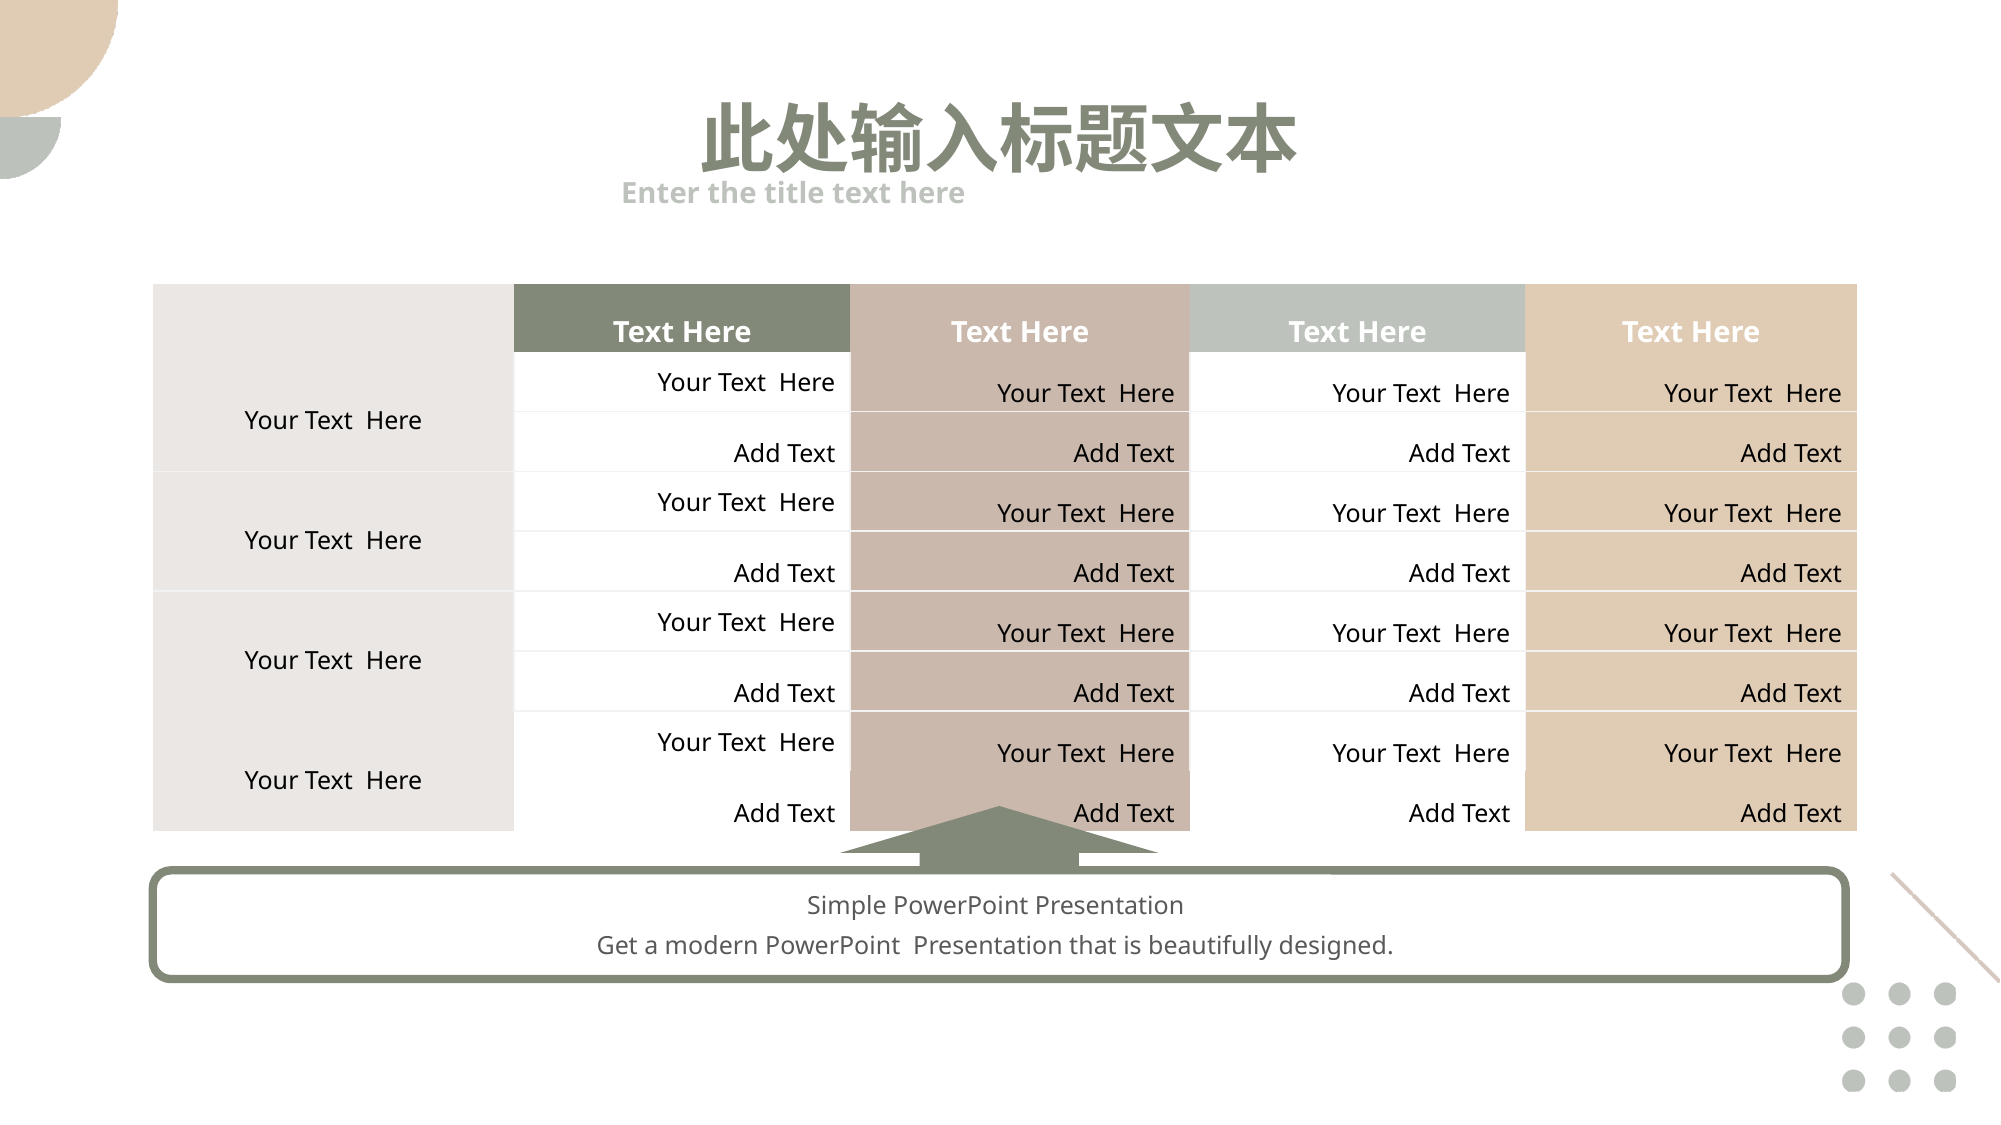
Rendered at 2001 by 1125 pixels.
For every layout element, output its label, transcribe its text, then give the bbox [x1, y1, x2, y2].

table_cell Add Text [514, 771, 850, 831]
table_cell Your Text Here [1191, 592, 1525, 650]
table_cell Add Text [1526, 652, 1857, 710]
table_cell Your Text Here [851, 472, 1189, 530]
table_cell Your Text Here [153, 352, 513, 471]
table_cell Your Text Here [1191, 712, 1525, 771]
table_cell Add Text [851, 412, 1189, 471]
picture [0, 0, 118, 179]
table_header Text Here [850, 284, 1190, 352]
table_cell Add Text [1191, 532, 1525, 590]
table_cell Your Text Here [851, 592, 1189, 650]
table_cell Your Text Here [153, 711, 514, 831]
picture [1842, 872, 2000, 1092]
table_cell Add Text [1191, 652, 1525, 710]
table_header Text Here [1190, 284, 1525, 352]
table_header Text Here [1525, 284, 1857, 352]
table_cell Add Text [1526, 532, 1857, 590]
text_box [151, 869, 1847, 981]
table_cell Your Text Here [851, 712, 1189, 771]
table_cell Your Text Here [153, 472, 513, 590]
table_cell Your Text Here [1526, 472, 1857, 530]
table_cell Add Text [515, 412, 849, 471]
table_cell Add Text [515, 652, 849, 710]
table_cell Your Text Here [1191, 472, 1525, 530]
table_cell Add Text [851, 652, 1189, 710]
table_cell Your Text Here [1526, 352, 1857, 411]
table_cell Your Text Here [1191, 352, 1525, 411]
table_cell Your Text Here [514, 712, 849, 771]
text_box [839, 804, 1159, 873]
table_cell Add Text [1526, 412, 1857, 471]
table_cell Add Text [850, 771, 1190, 831]
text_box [257, 882, 1742, 968]
table_cell Your Text Here [1526, 592, 1857, 650]
table_cell Add Text [851, 532, 1189, 590]
table_cell Add Text [515, 532, 849, 590]
text_box Enter the title text here [606, 167, 1394, 217]
text_box 此处输入标题文本 [685, 84, 1315, 167]
table_cell Your Text Here [1526, 712, 1857, 771]
table_header Text Here [514, 284, 850, 352]
table_header [153, 284, 514, 352]
table_cell Your Text Here [515, 352, 849, 411]
table_cell Your Text Here [851, 352, 1189, 411]
table_cell Your Text Here [515, 592, 849, 650]
table_cell Your Text Here [153, 592, 513, 711]
table_cell Add Text [1525, 771, 1857, 831]
table_cell Your Text Here [515, 472, 849, 530]
table_cell Add Text [1191, 412, 1525, 471]
table_cell Add Text [1190, 771, 1525, 831]
